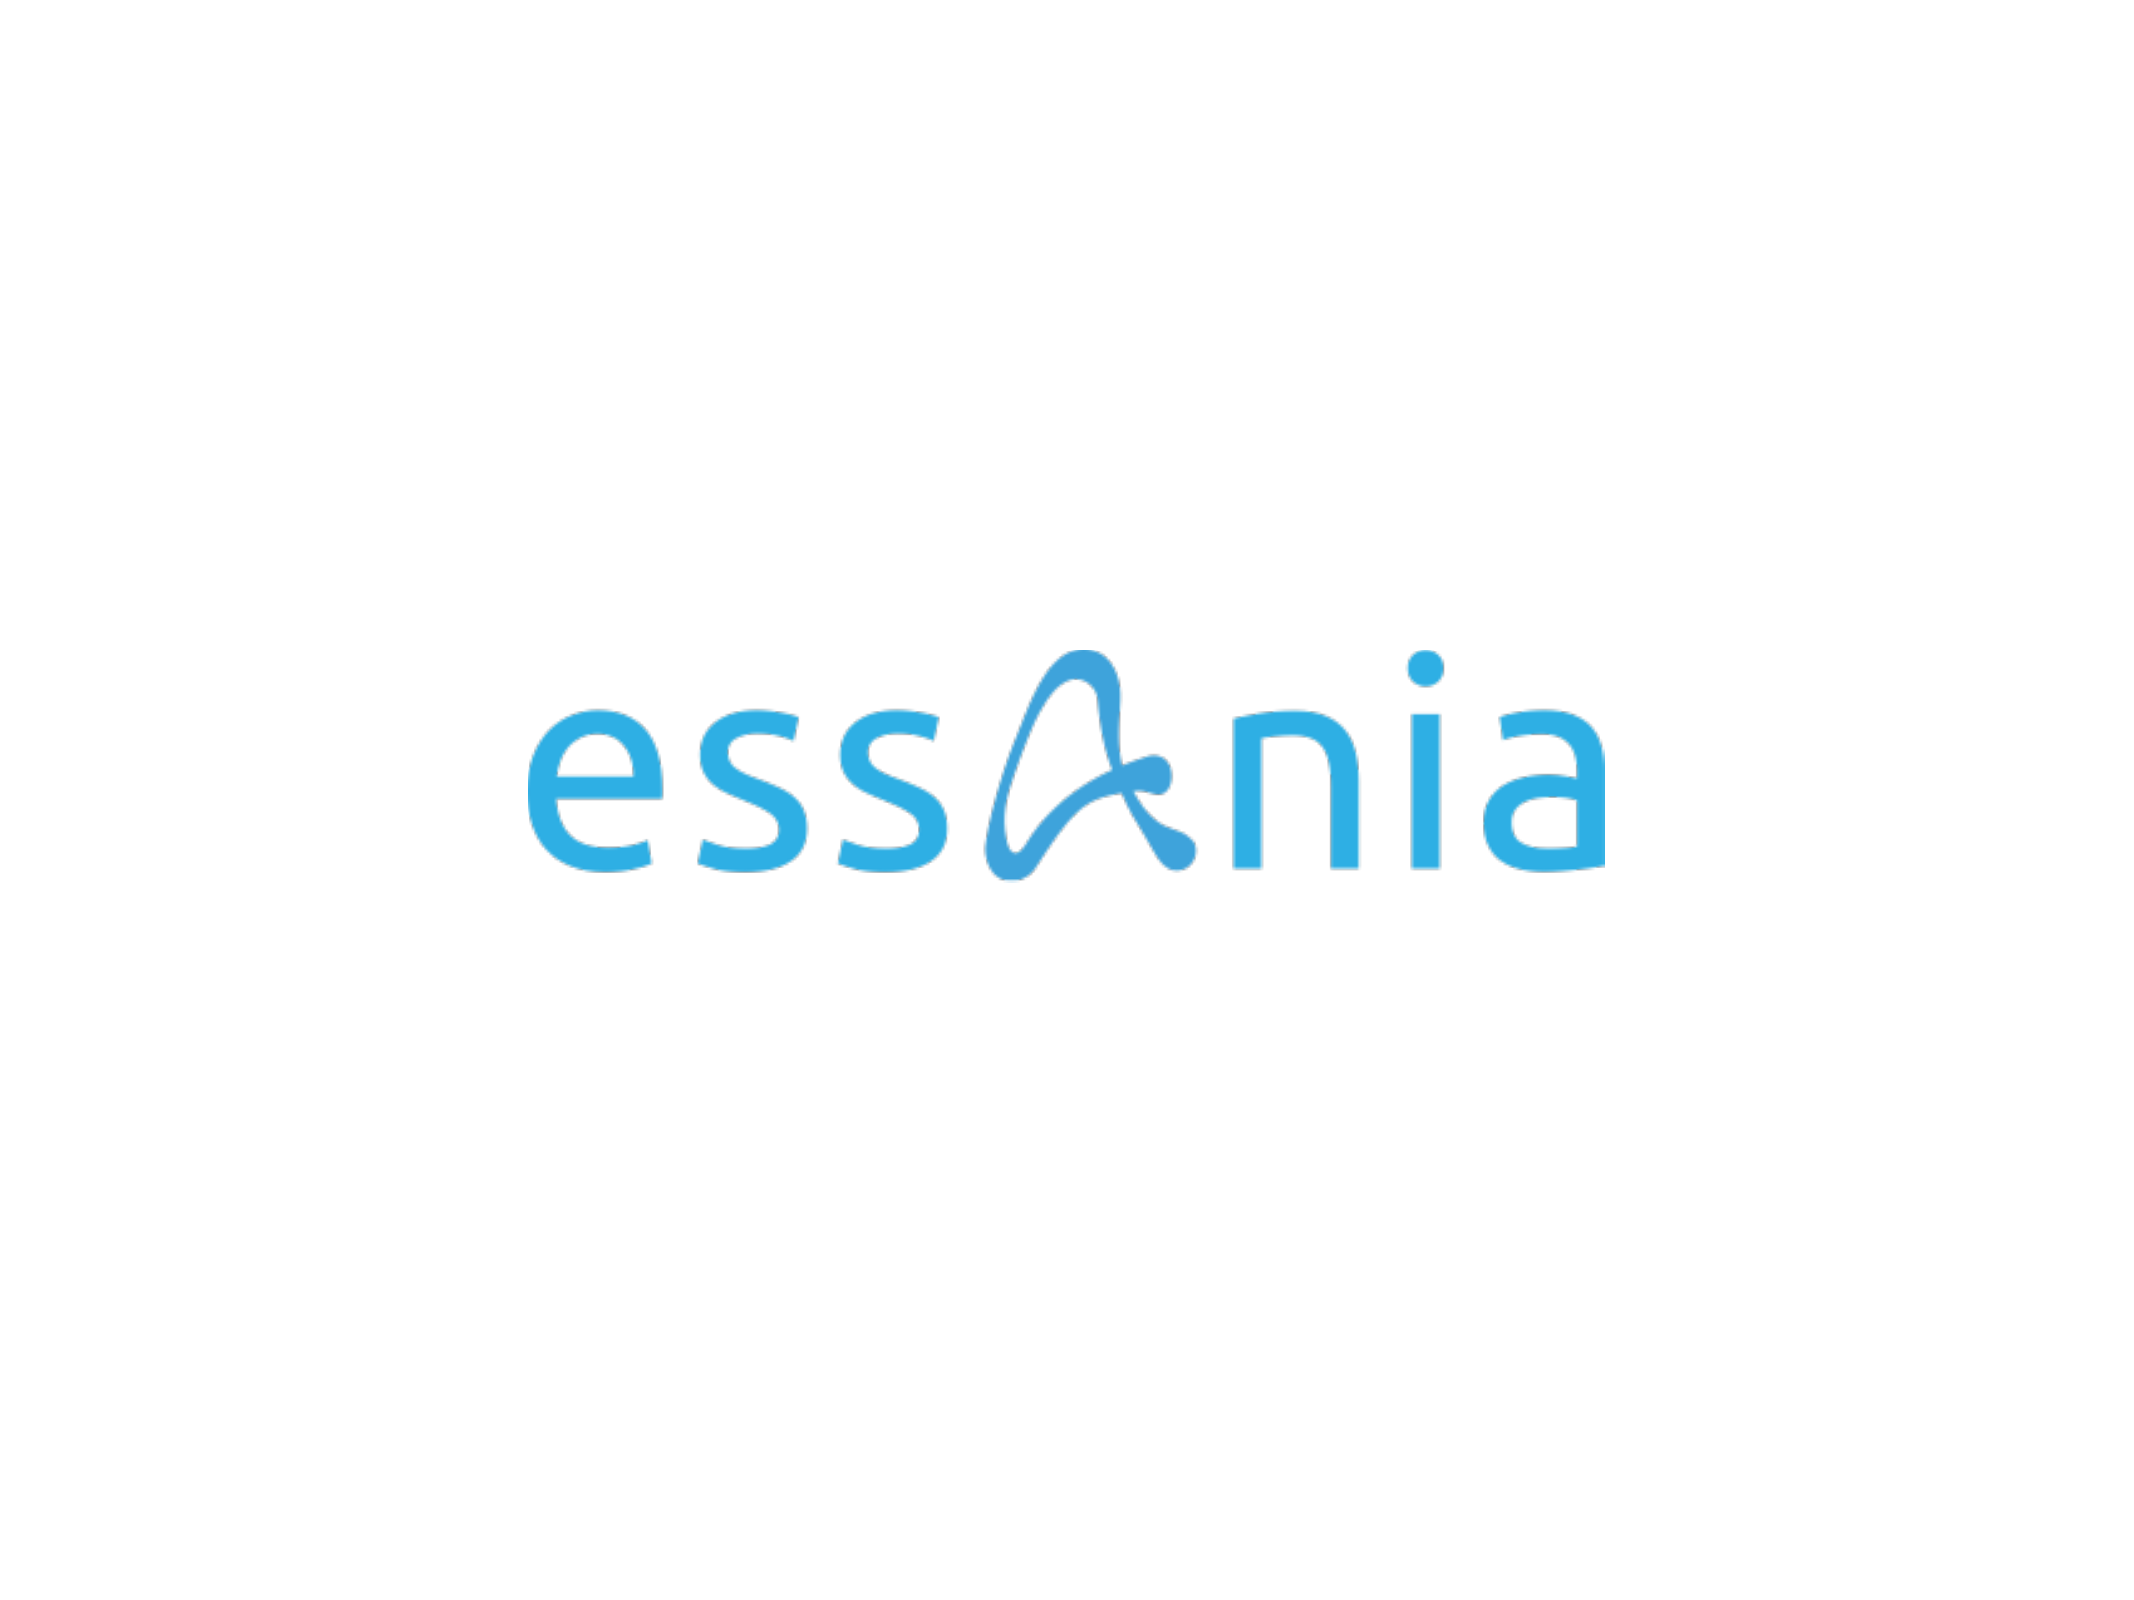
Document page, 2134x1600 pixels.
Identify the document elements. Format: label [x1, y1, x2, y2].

picture [528, 650, 1606, 883]
